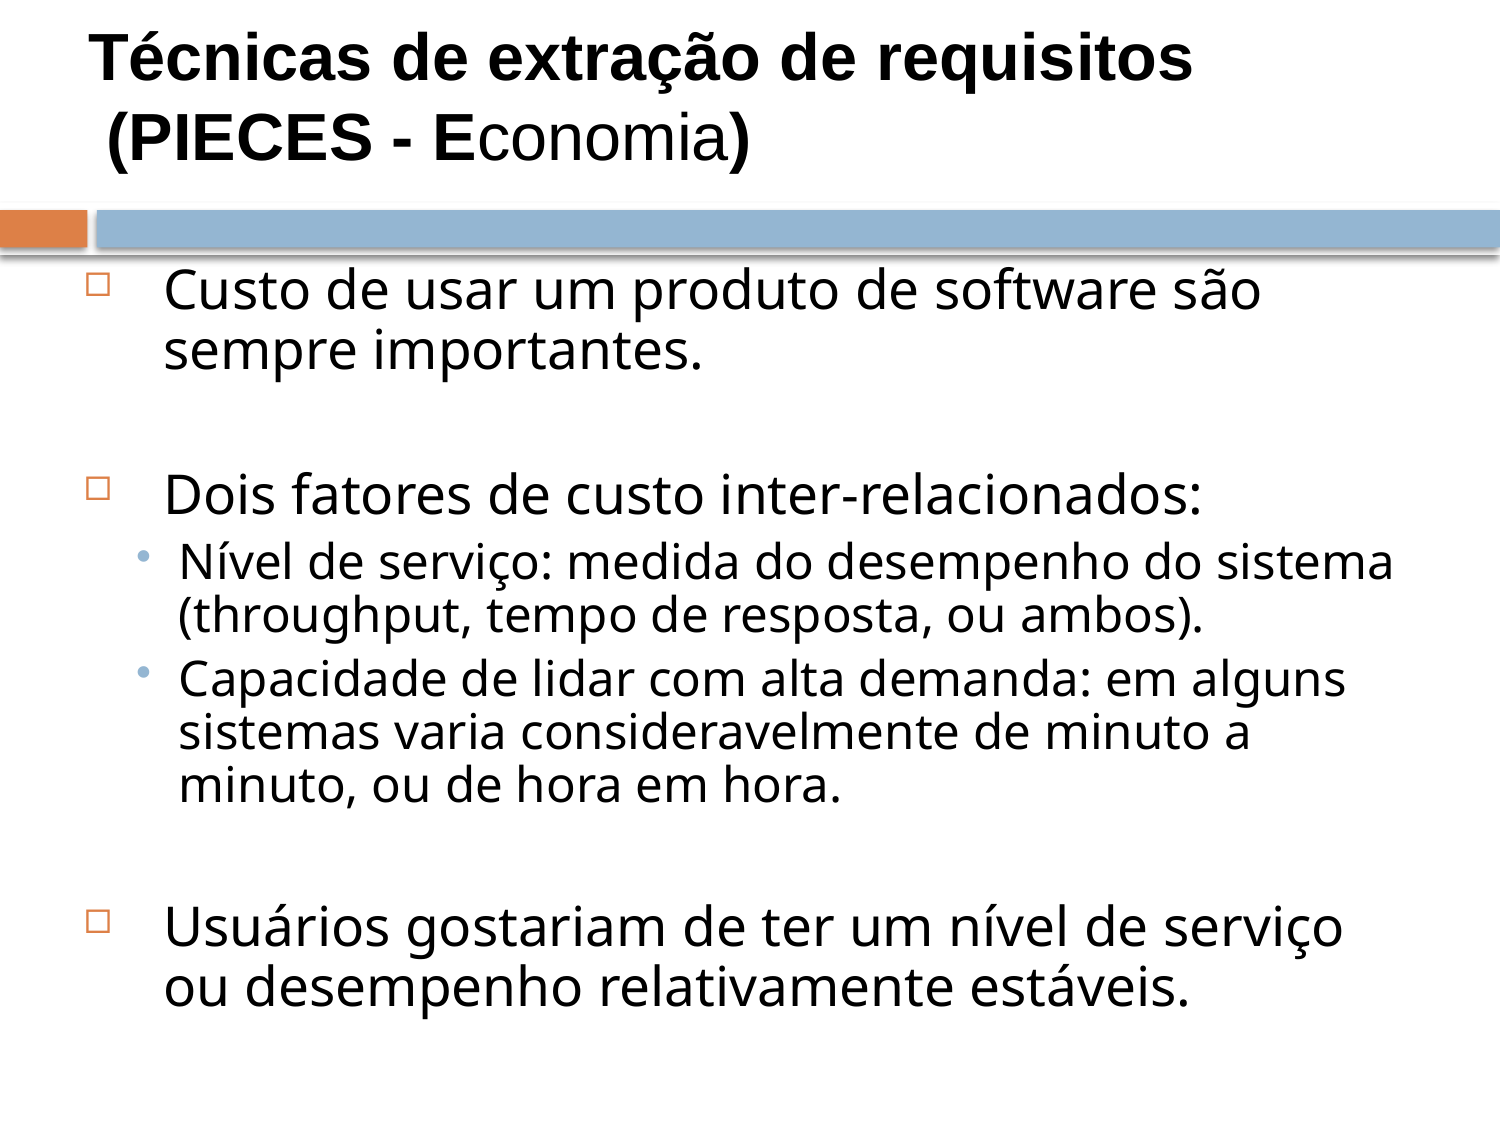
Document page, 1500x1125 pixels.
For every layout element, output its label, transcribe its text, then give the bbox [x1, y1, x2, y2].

list Custo de usar um produto de software são sempre importantes. Dois fatores de custo inter-relacionados: Nível de serviço: medida do desempenho do sistema (throughput, tempo de resposta, ou ambos). Capacidade de lidar com alta demanda: em alguns sistemas varia consideravelmente de minuto a minuto, ou de hora em hora. Usuários gostariam de ter um nível de serviço ou desempenho relativamente estáveis. [69, 255, 1438, 1035]
text_box Técnicas de extração de requisitos (PIECES - Economia) [73, 54, 1349, 182]
